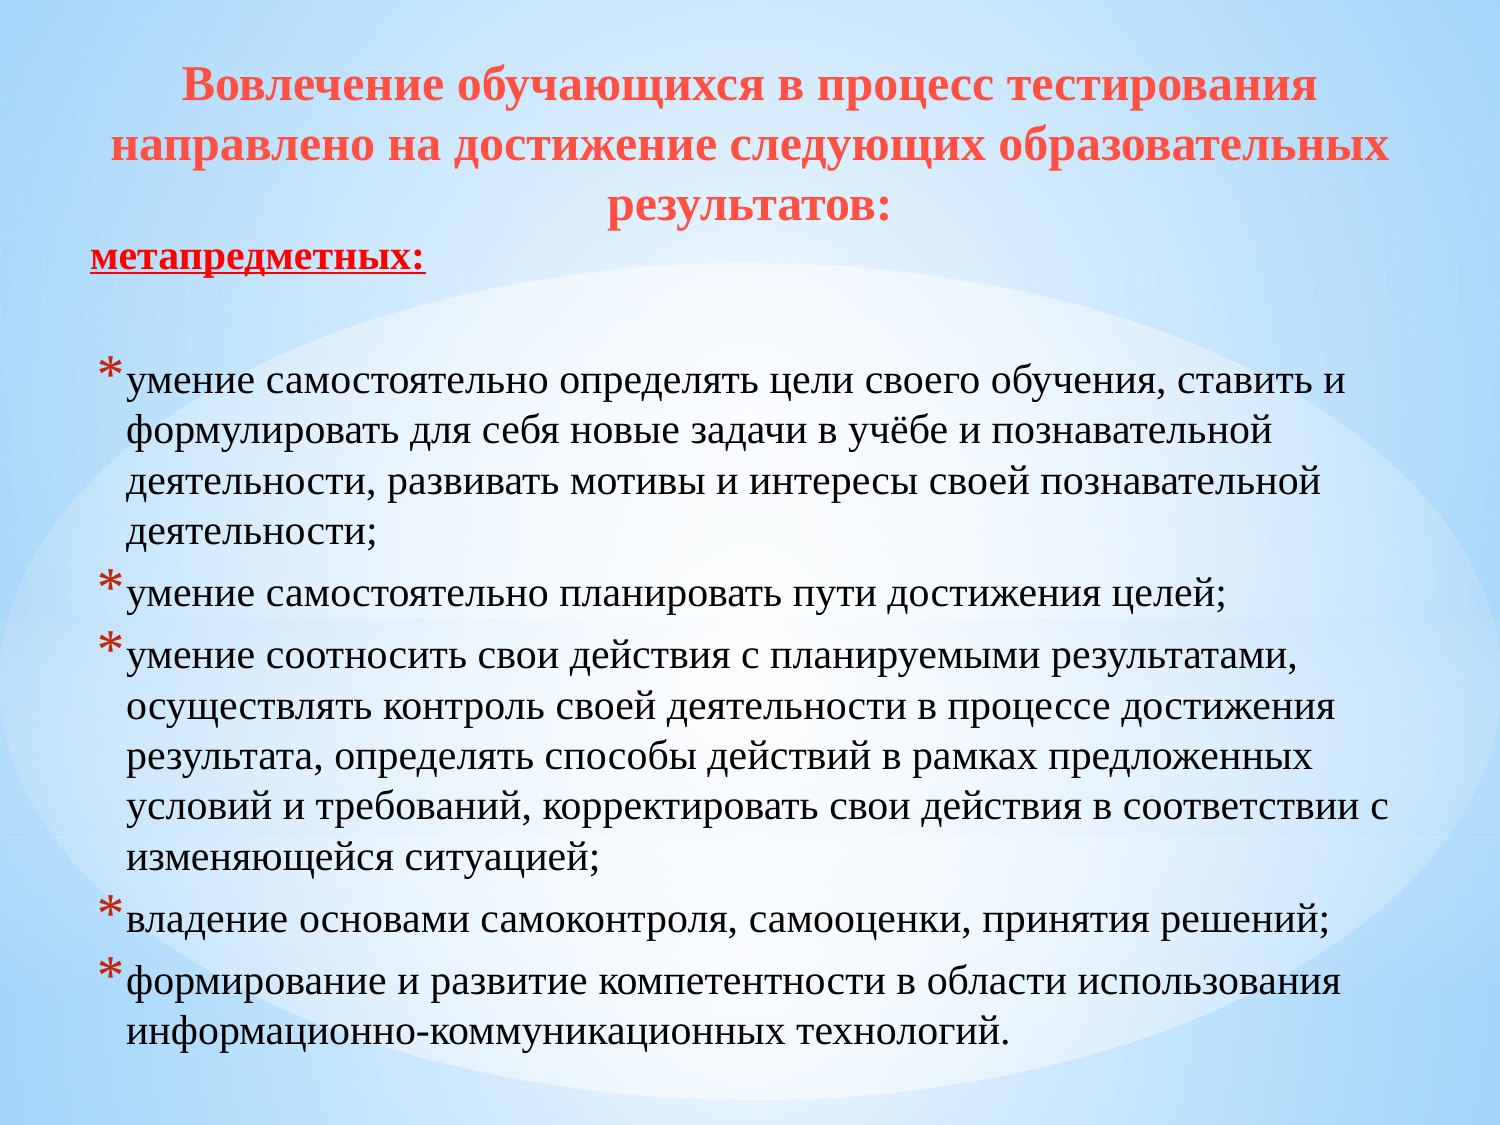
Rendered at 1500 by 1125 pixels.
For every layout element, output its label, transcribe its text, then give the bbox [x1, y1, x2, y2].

title Вовлечение обучающихся в процесс тестирования направлено на достижение следующих образовательных результатов: [64, 42, 1436, 268]
list метапредметных: умение самостоятельно определять цели своего обучения, ставить и формулировать для себя новые задачи в учёбе и познавательной деятельности, развивать мотивы и интересы своей познавательной деятельности; умение самостоятельно планировать пути достижения целей; умение соотносить свои действия с планируемыми результатами, осуществлять контроль своей деятельности в процессе достижения результата, определять способы действий в рамках предложенных условий и требований, корректировать свои действия в соответствии с изменяющейся ситуацией; владение основами самоконтроля, самооценки, принятия решений; формирование и развитие компетентности в области использования информационно-коммуникационных технологий. [75, 268, 1425, 1071]
